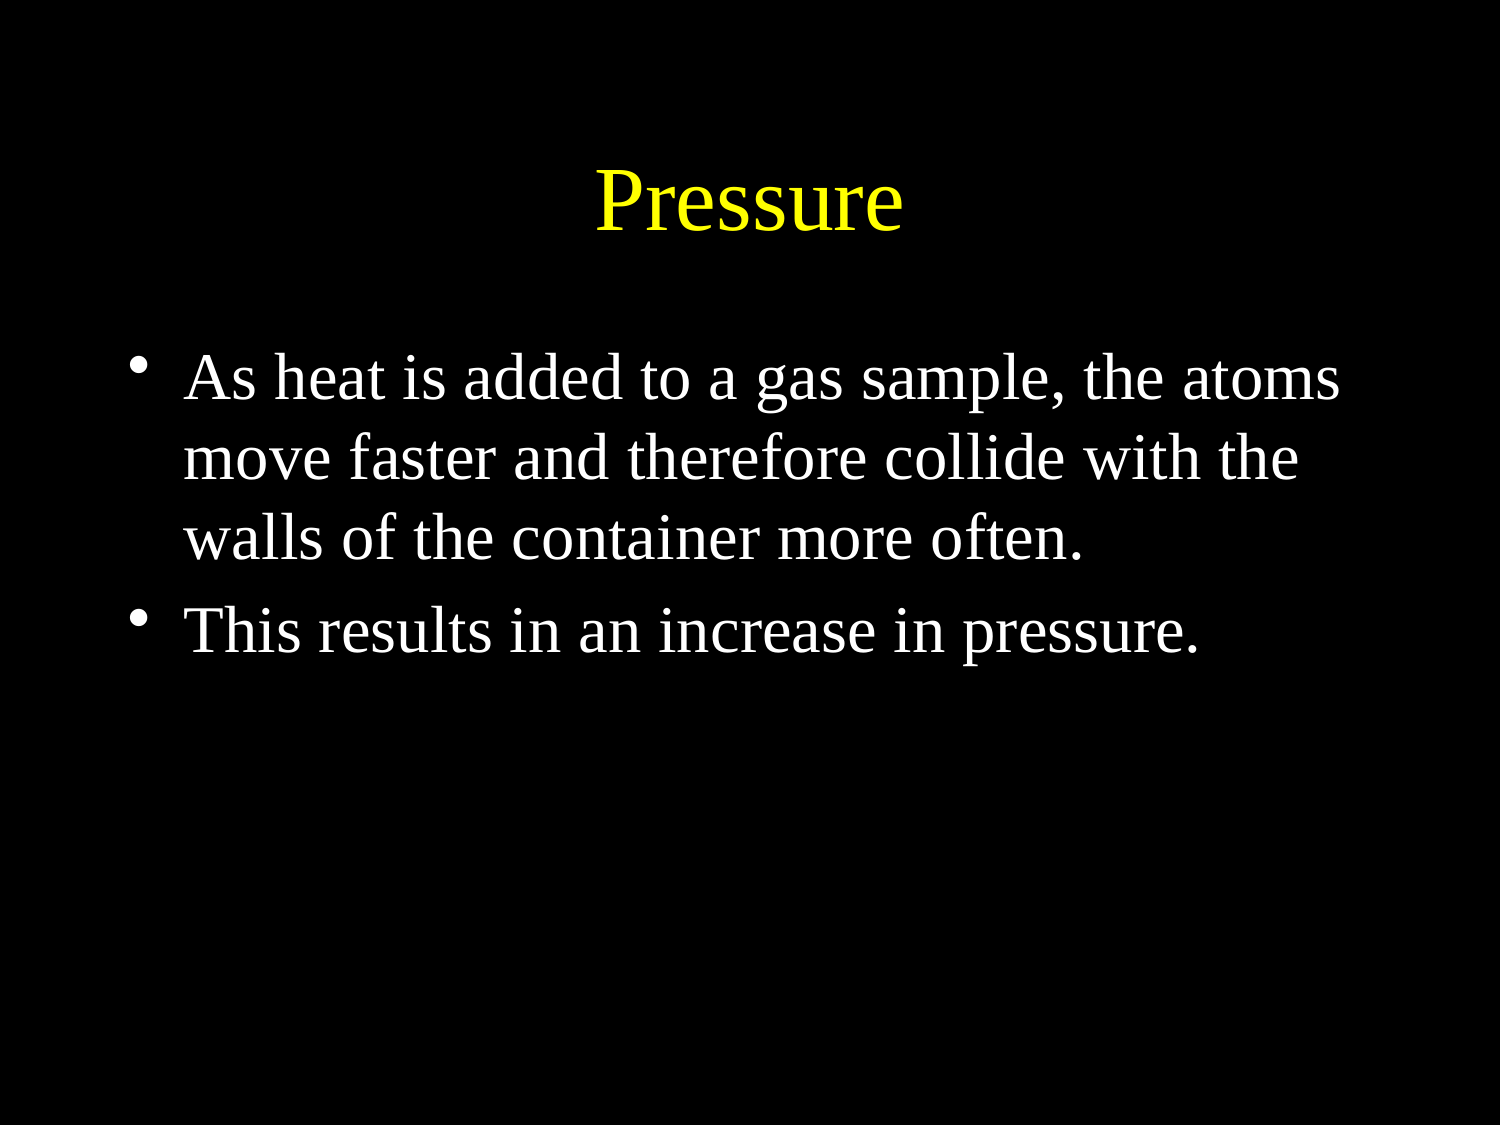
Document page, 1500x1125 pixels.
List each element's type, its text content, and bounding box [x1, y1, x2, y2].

list As heat is added to a gas sample, the atoms move faster and therefore collide with the walls of the container more often. This results in an increase in pressure. [112, 324, 1388, 1000]
title Pressure [112, 99, 1388, 288]
